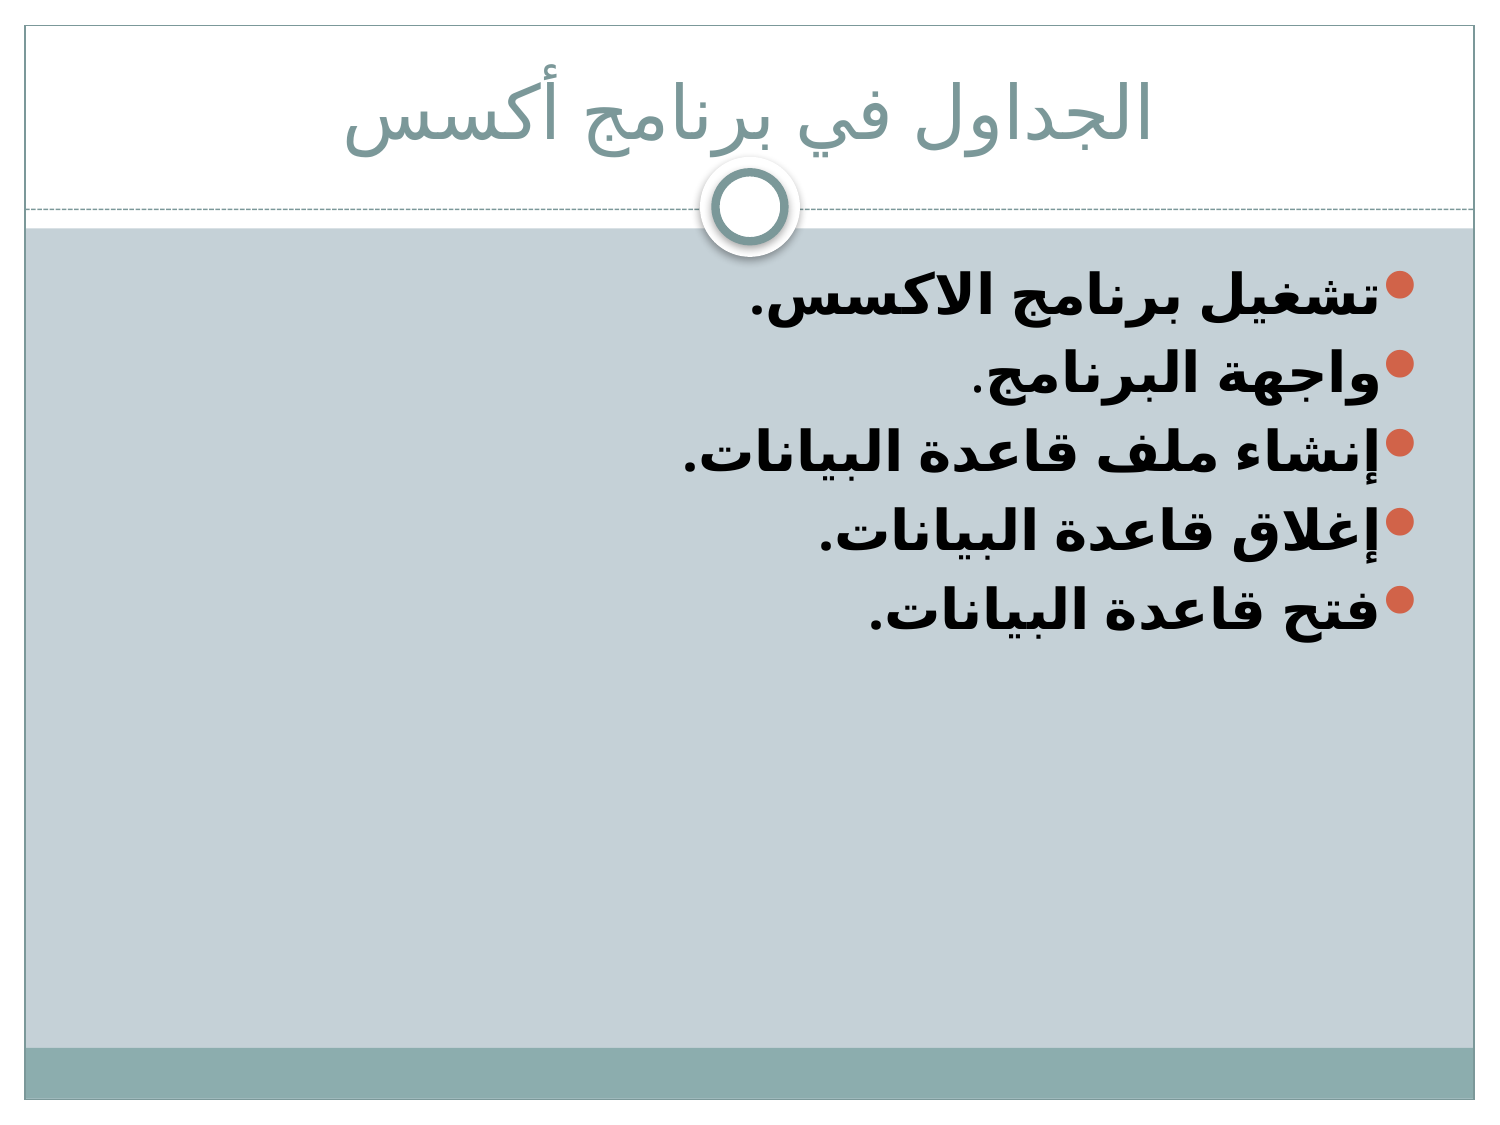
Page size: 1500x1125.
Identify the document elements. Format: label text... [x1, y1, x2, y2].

title الجداول في برنامج أكسس [49, 37, 1450, 162]
list تشغيل برنامج الاكسس. واجهة البرنامج. إنشاء ملف قاعدة البيانات. إغلاق قاعدة البيانات. فتح قاعدة البيانات. [49, 250, 1445, 1001]
